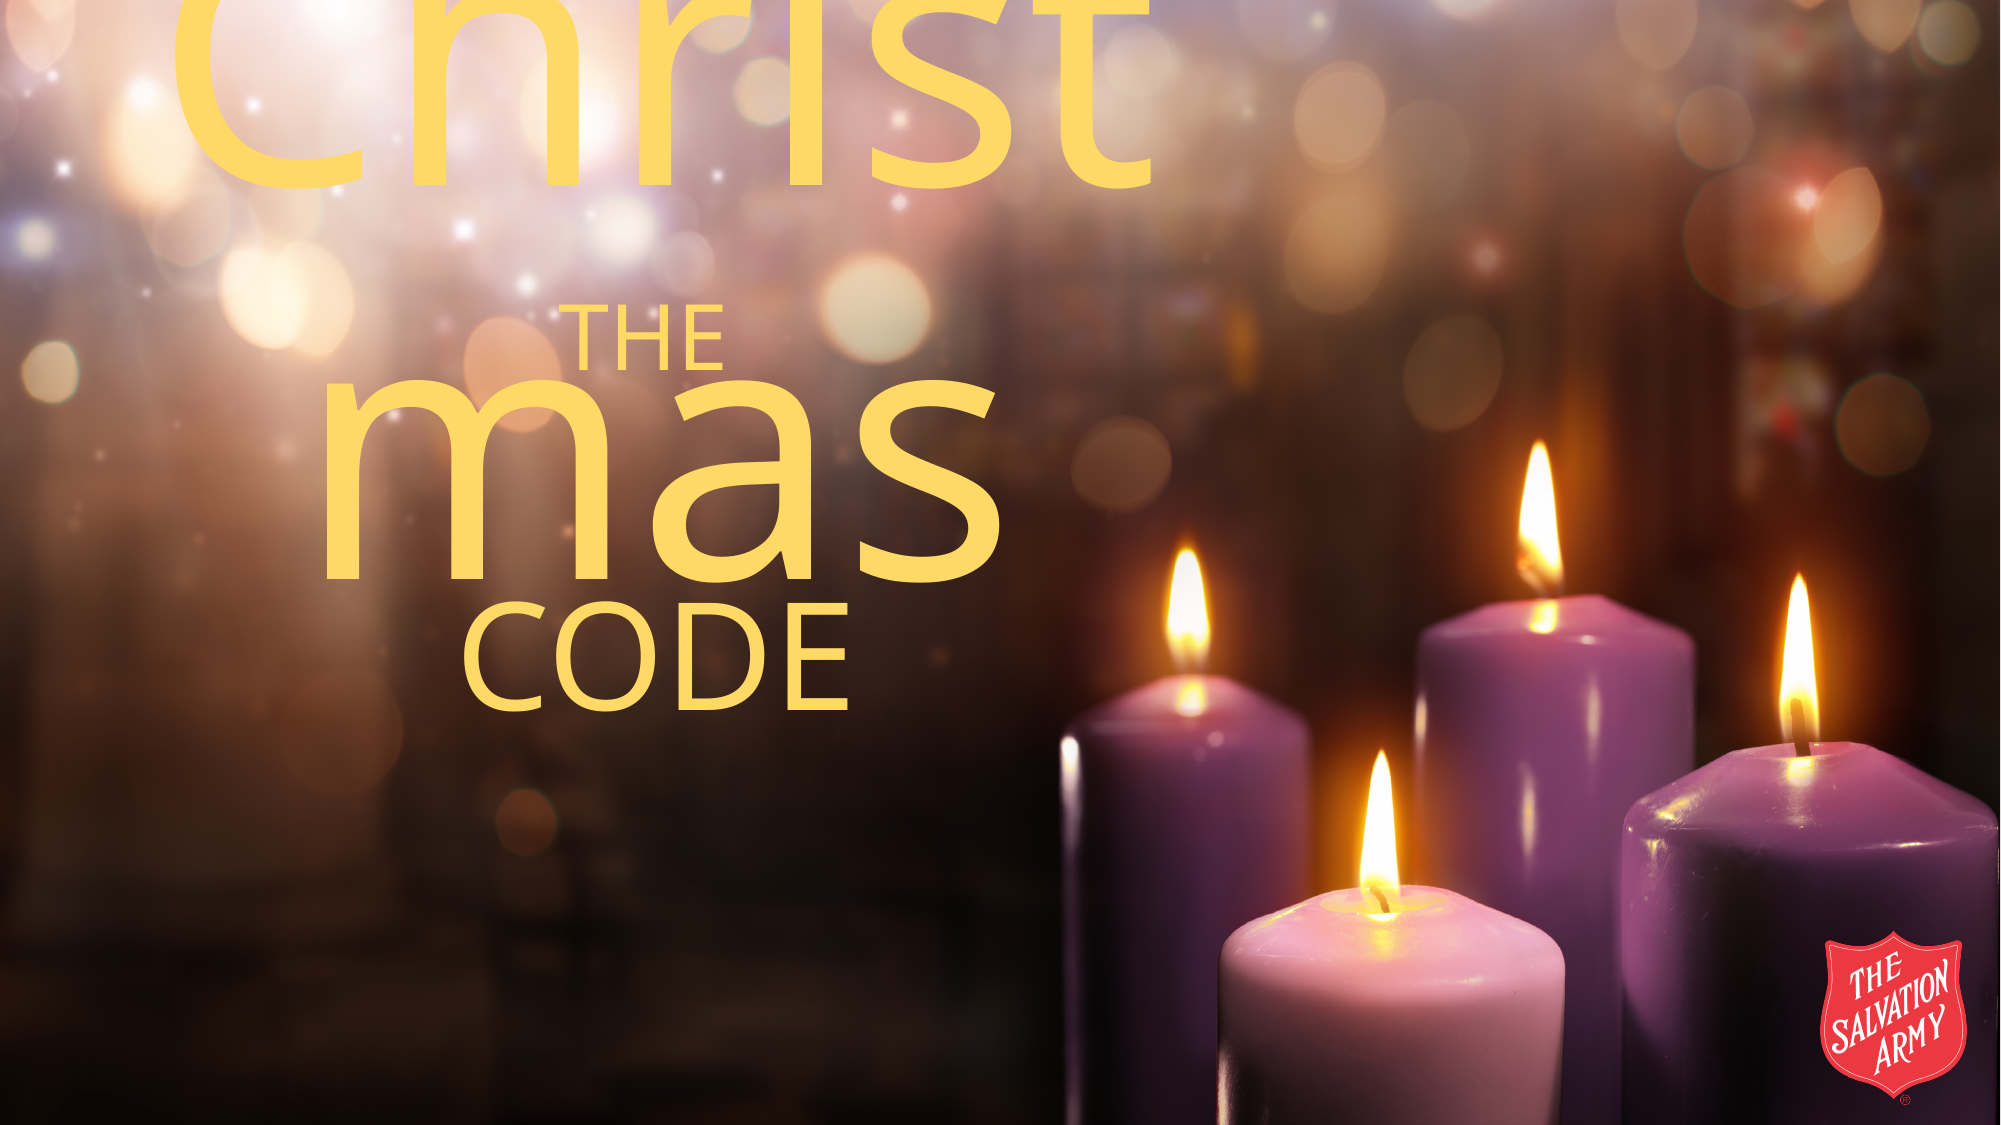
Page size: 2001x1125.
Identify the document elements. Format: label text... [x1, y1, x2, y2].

title Christmas [103, 275, 1210, 666]
text_box code [342, 573, 971, 758]
picture [0, 0, 2001, 1125]
subtitle The [372, 283, 915, 425]
